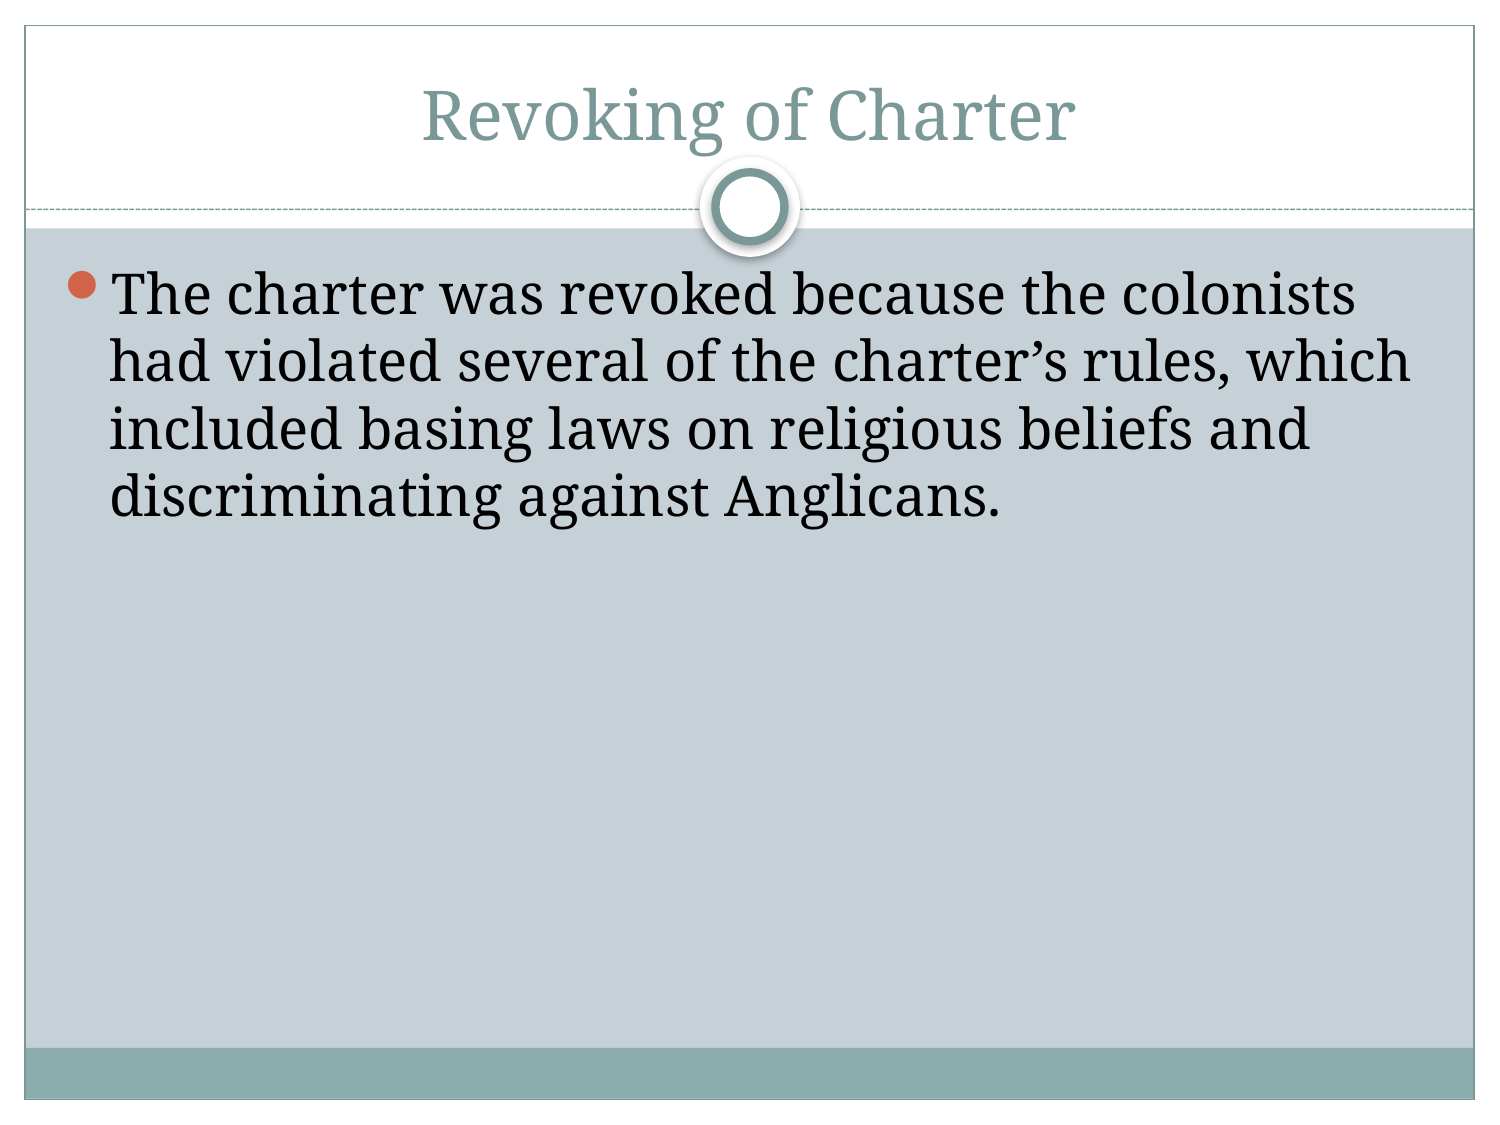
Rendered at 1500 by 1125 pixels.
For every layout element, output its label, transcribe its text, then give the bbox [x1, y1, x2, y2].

list The charter was revoked because the colonists had violated several of the charter’s rules, which included basing laws on religious beliefs and discriminating against Anglicans. [49, 250, 1445, 1001]
title Revoking of Charter [49, 37, 1450, 162]
